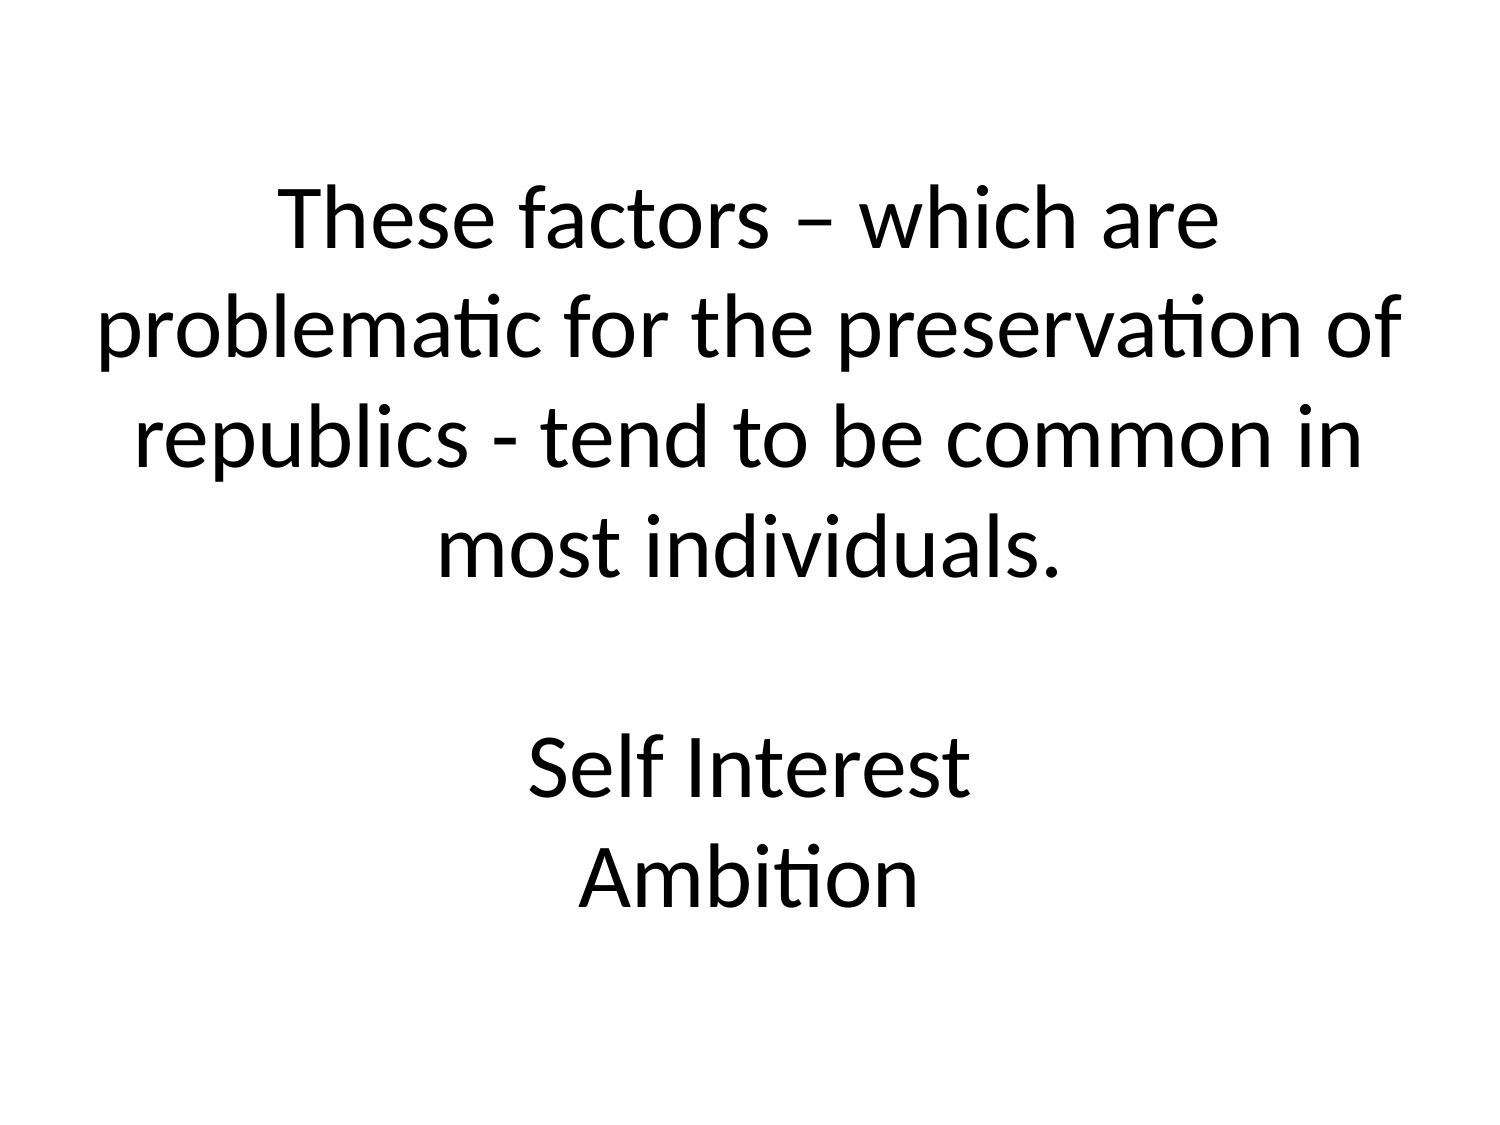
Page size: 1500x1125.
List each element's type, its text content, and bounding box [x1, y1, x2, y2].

title These factors – which are problematic for the preservation of republics - tend to be common in most individuals. Self Interest Ambition [75, 45, 1425, 1038]
